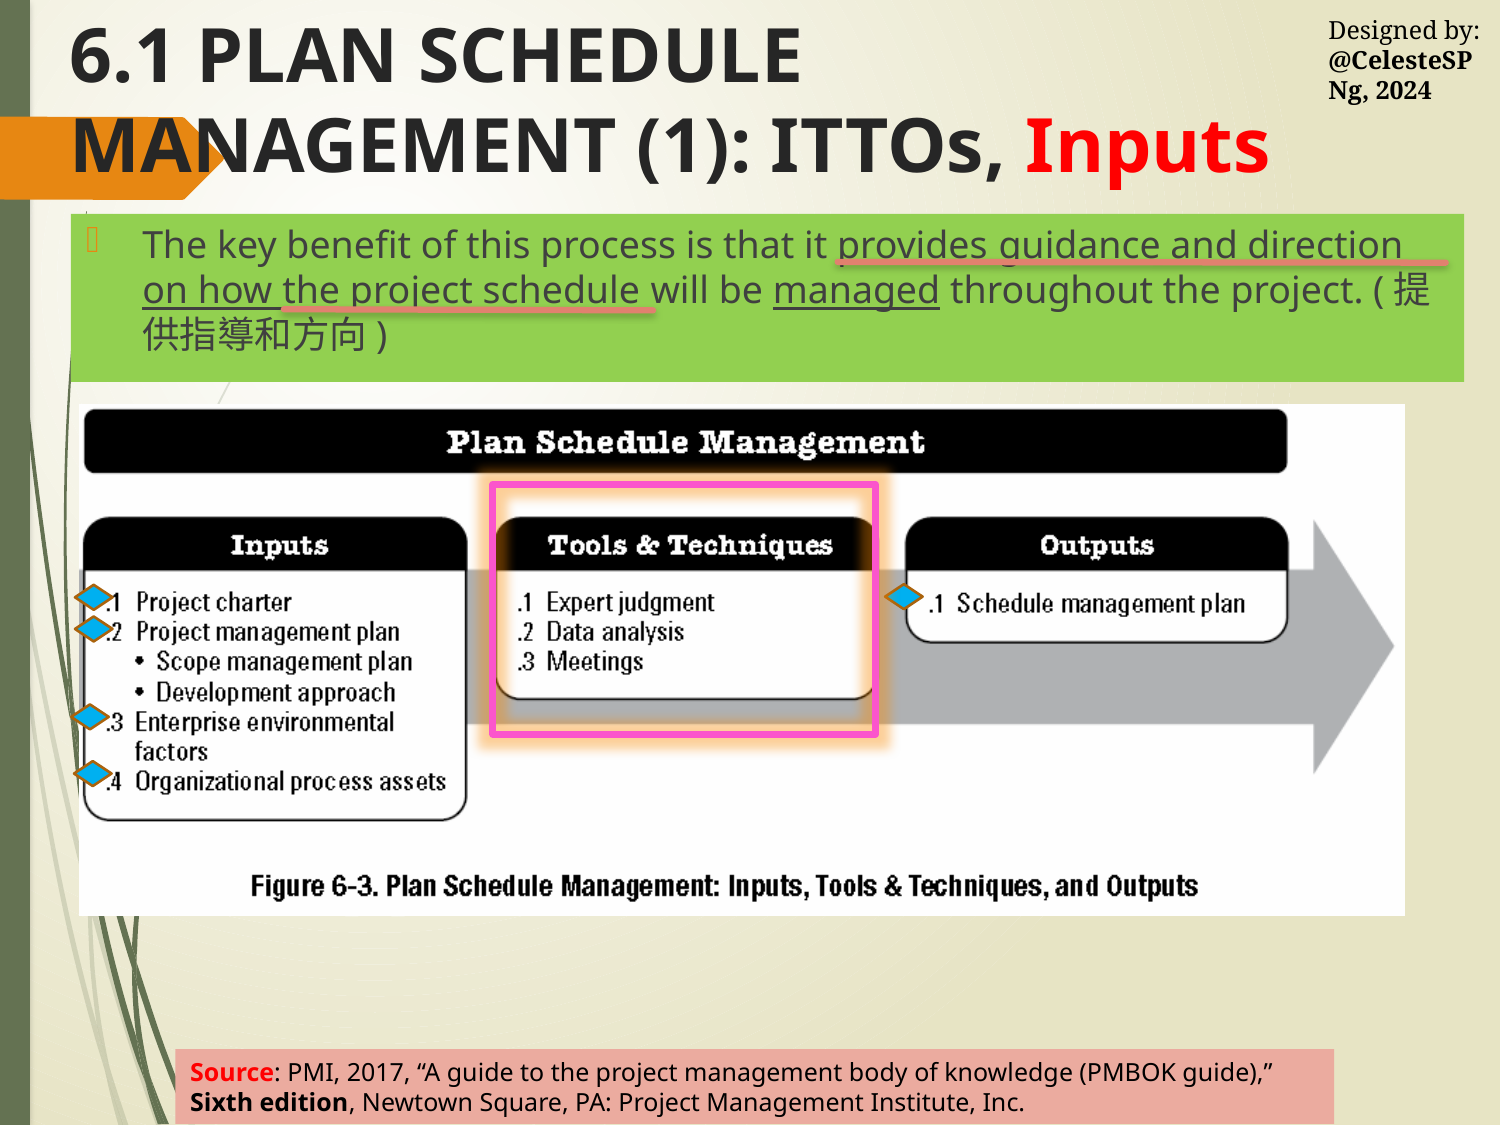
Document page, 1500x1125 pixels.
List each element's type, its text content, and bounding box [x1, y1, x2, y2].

title 6.1 PLAN SCHEDULE MANAGEMENT (1): ITTOs, Inputs [54, 0, 1322, 231]
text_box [283, 261, 1446, 311]
text_box [69, 713, 74, 721]
picture [79, 403, 1406, 916]
list The key benefit of this process is that it provides guidance and direction on how the project schedule will be managed throughout the project. (提供指導和方向) [70, 213, 1465, 382]
text_box Source: PMI, 2017, “A guide to the project management body of knowledge (PMBOK guide),” Sixth edition, Newtown Square, PA: Project Management Institute, Inc. [175, 1049, 1335, 1124]
